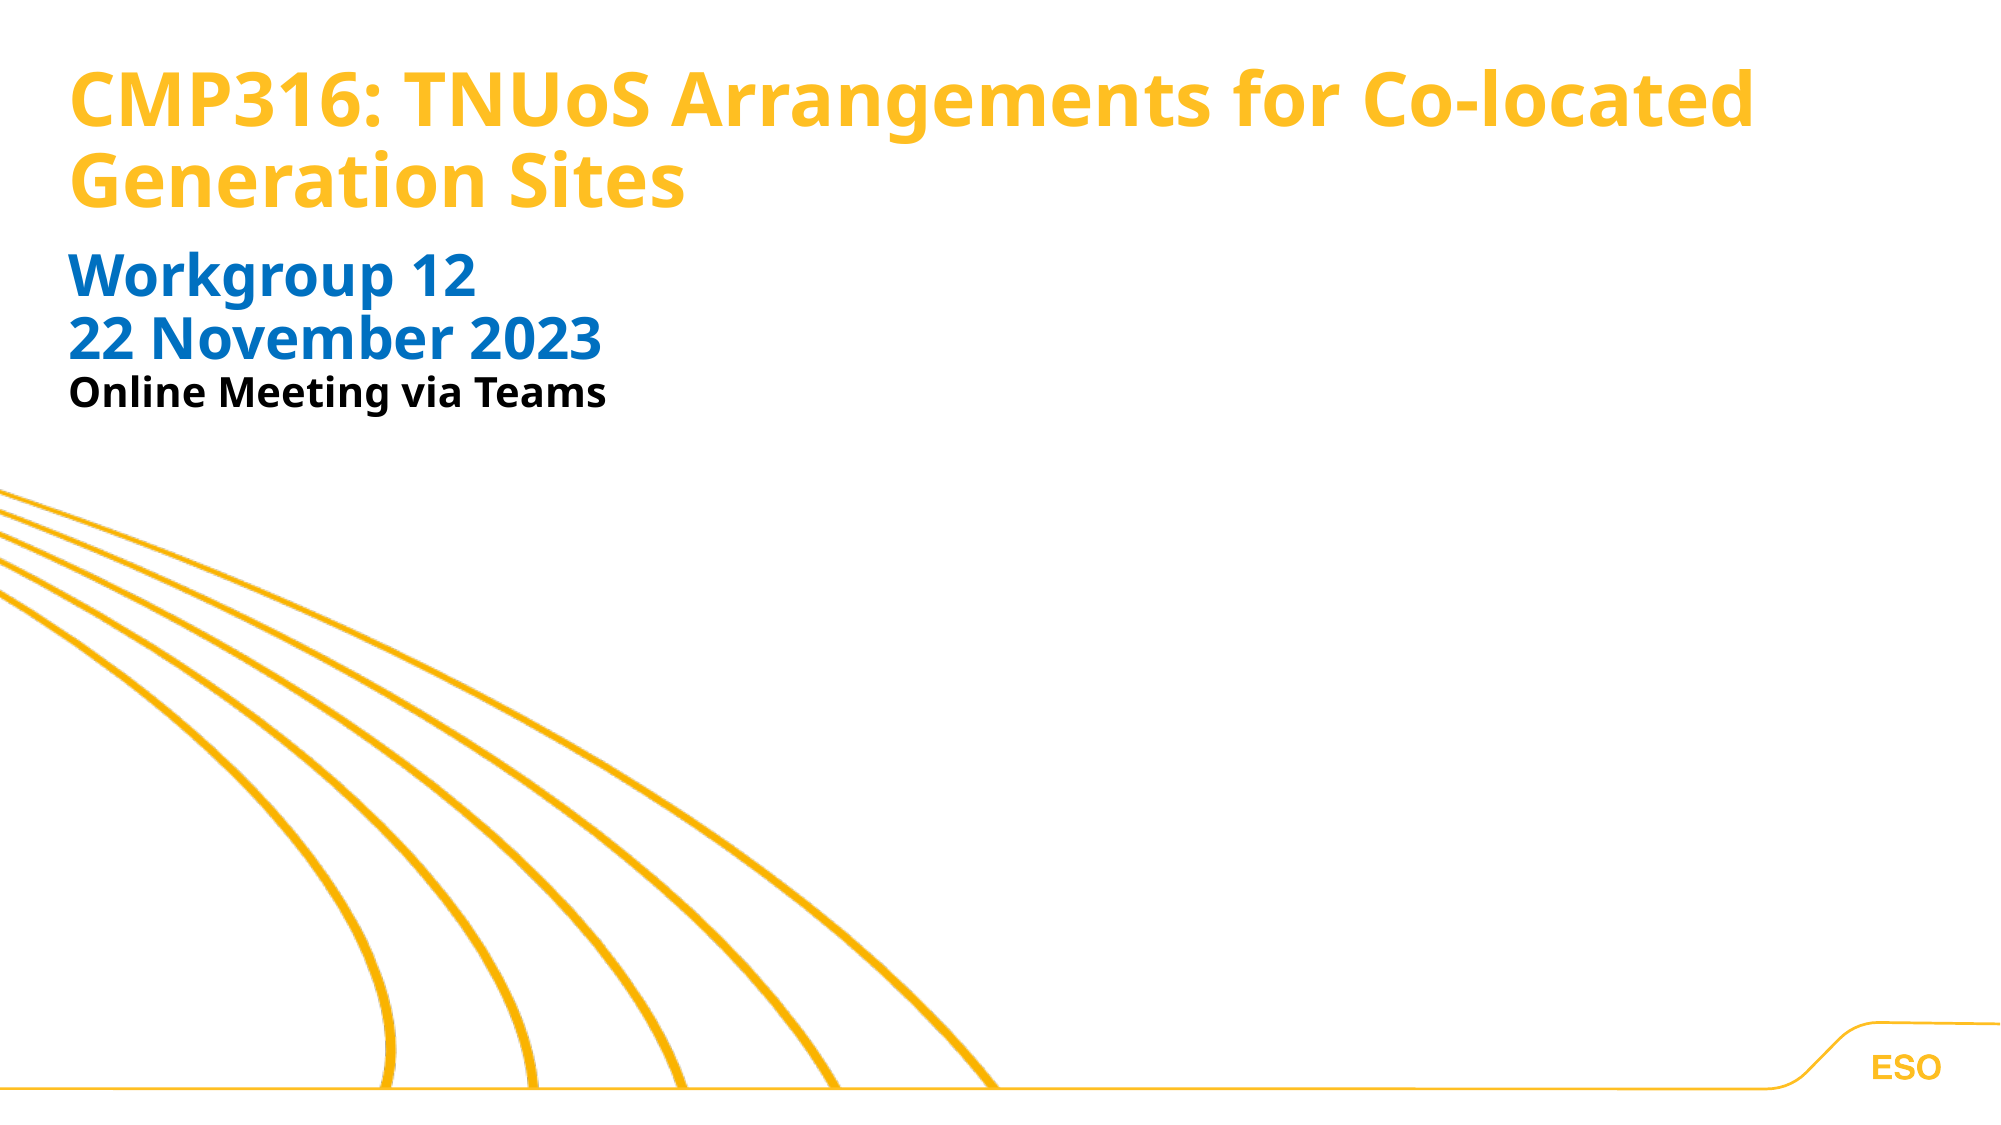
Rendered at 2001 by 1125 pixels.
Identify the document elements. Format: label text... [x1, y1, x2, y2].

picture [0, 452, 1037, 1087]
title Workgroup 12 22 November 2023 Online Meeting via Teams [53, 238, 1535, 326]
picture [1873, 1054, 1941, 1080]
text_box CMP316: TNUoS Arrangements for Co-located Generation Sites [53, 54, 1860, 228]
